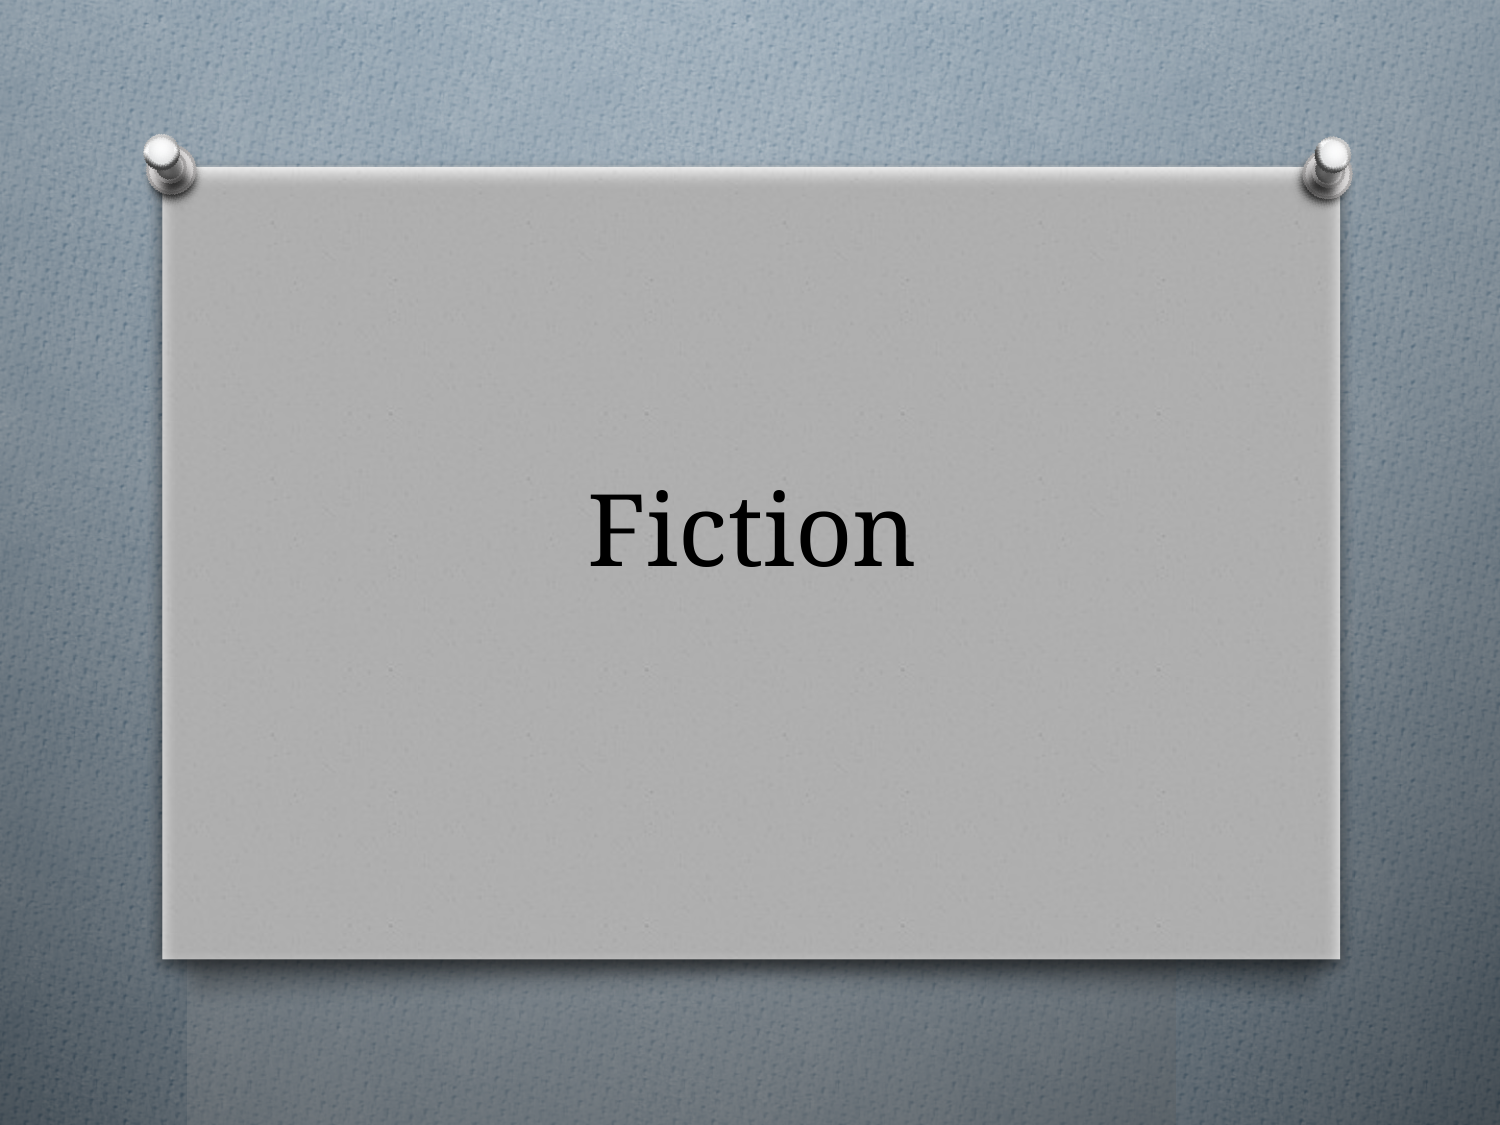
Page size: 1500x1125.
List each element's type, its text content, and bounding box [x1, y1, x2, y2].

title Fiction [283, 294, 1223, 595]
picture [1274, 109, 1396, 230]
picture [112, 100, 235, 224]
